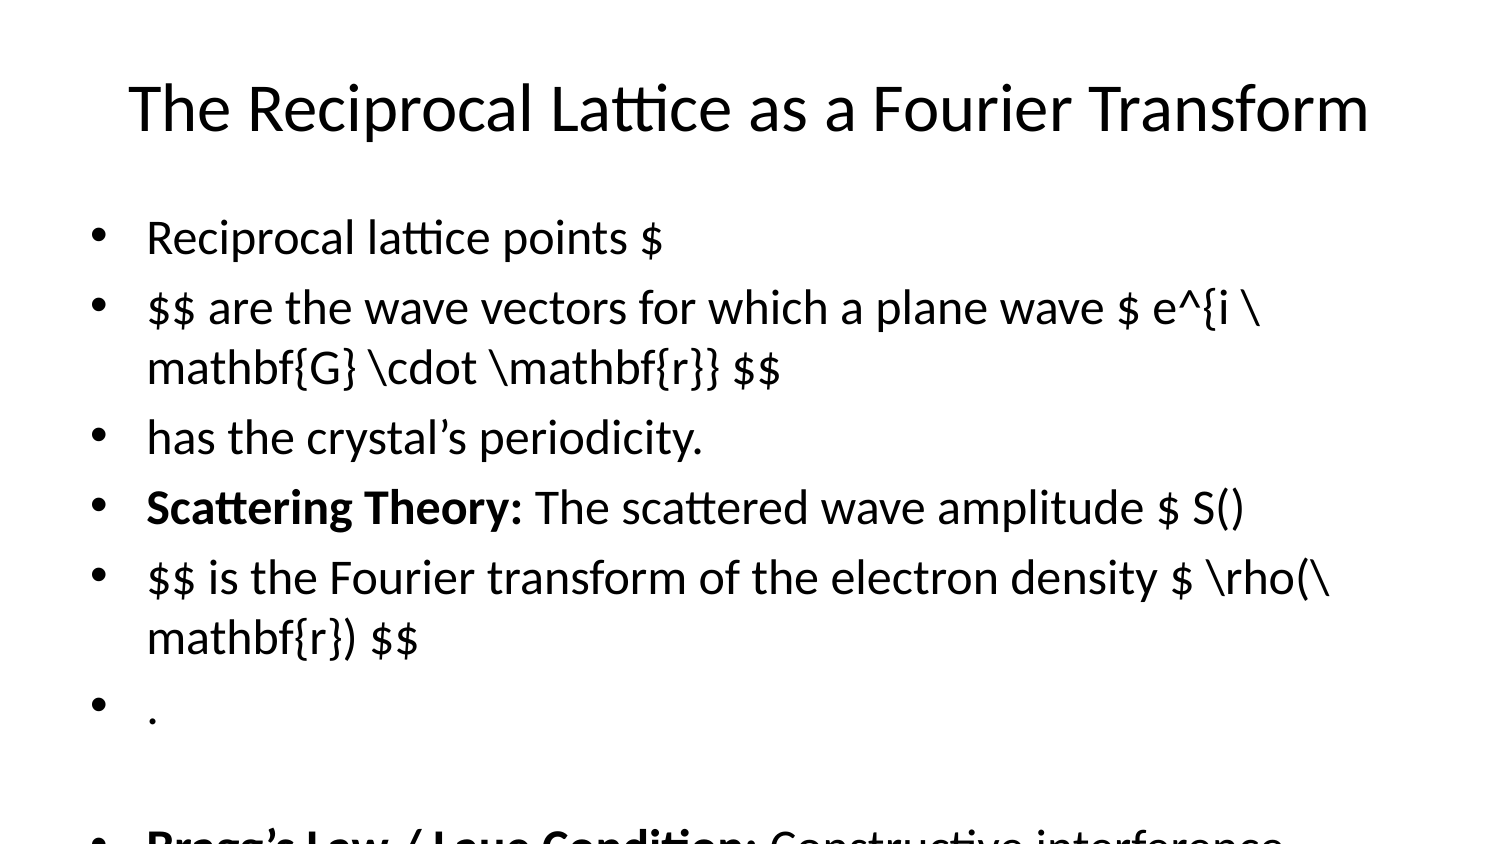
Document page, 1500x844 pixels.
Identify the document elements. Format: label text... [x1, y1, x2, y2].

title The Reciprocal Lattice as a Fourier Transform [75, 33, 1425, 175]
